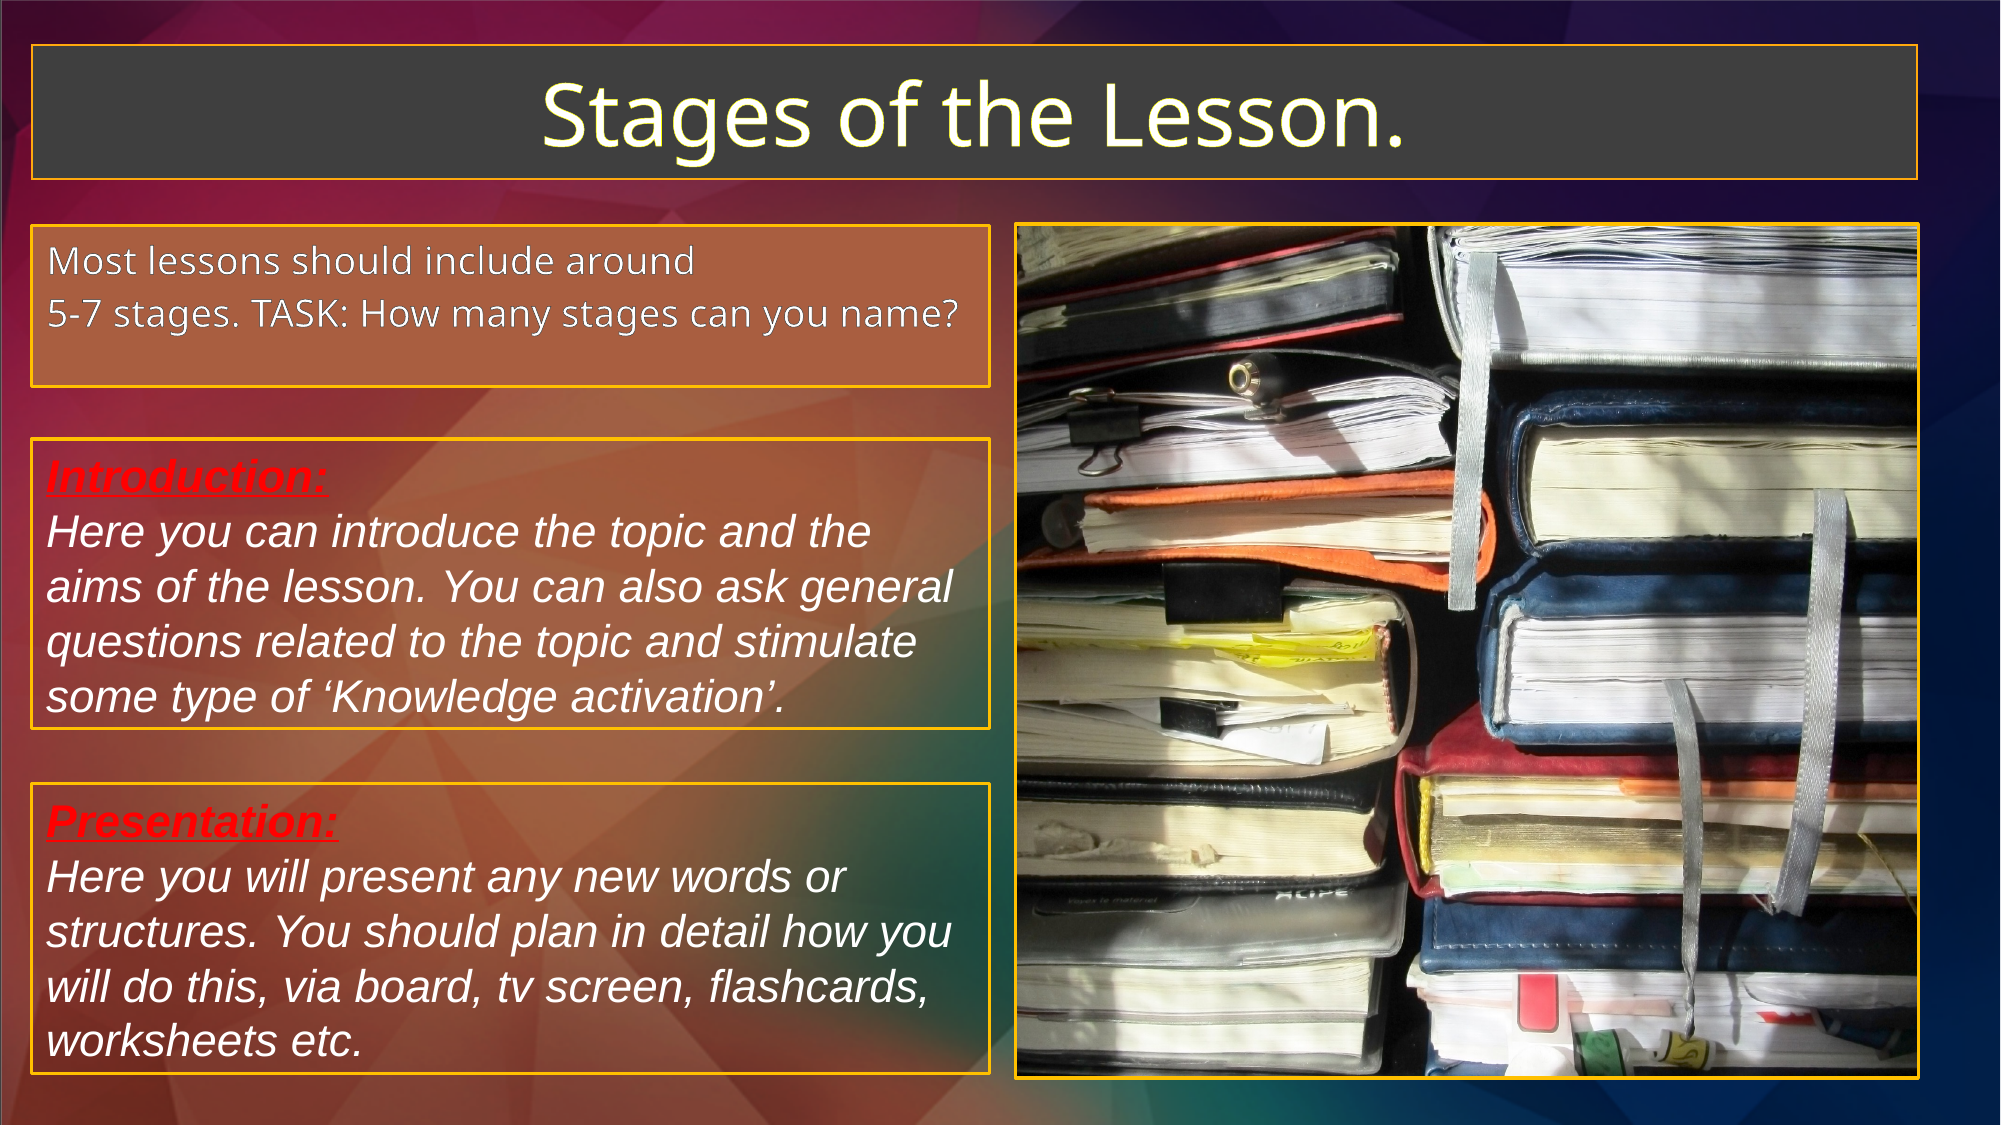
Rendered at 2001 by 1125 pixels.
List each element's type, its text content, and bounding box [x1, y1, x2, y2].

picture [3, 1, 2001, 1125]
text_box Most lessons should include around 5-7 stages. TASK: How many stages can you name? [31, 225, 990, 387]
text_box Presentation: Here you will present any new words or structures. You should plan in detail how you will do this, via board, tv screen, flashcards, worksheets etc. [31, 783, 990, 1074]
text_box Stages of the Lesson. [31, 44, 1918, 180]
text_box Introduction: Here you can introduce the topic and the aims of the lesson. You can also ask general questions related to the topic and stimulate some type of ‘Knowledge activation’. [31, 438, 990, 729]
